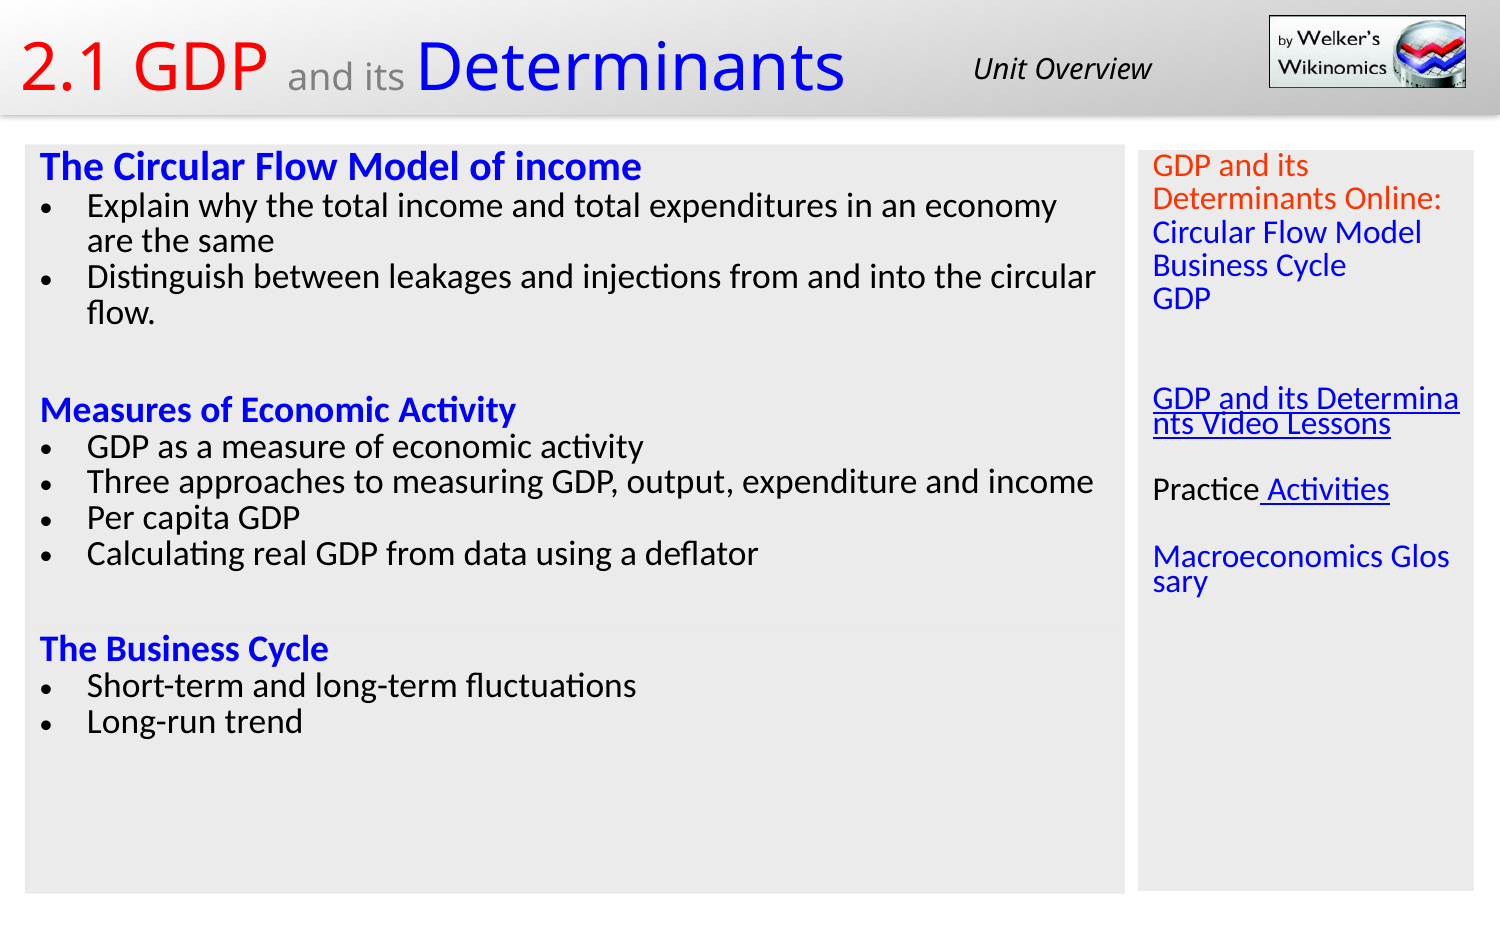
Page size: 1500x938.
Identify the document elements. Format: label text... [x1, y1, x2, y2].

table_cell Measures of Economic Activity GDP as a measure of economic activity Three approaches to measuring GDP, output, expenditure and income Per capita GDP Calculating real GDP from data using a deflator [25, 389, 1125, 629]
table_header The Circular Flow Model of income Explain why the total income and total expenditures in an economy are the same Distinguish between leakages and injections from and into the circular flow. [25, 144, 1125, 389]
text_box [0, 0, 1500, 115]
table_header GDP and its Determinants Online: Circular Flow Model Business Cycle GDP GDP and its Determinants Video Lessons Practice Activities Macroeconomics Glossary [1138, 150, 1474, 891]
table_cell The Business Cycle Short-term and long-term fluctuations Long-run trend [25, 629, 1125, 894]
